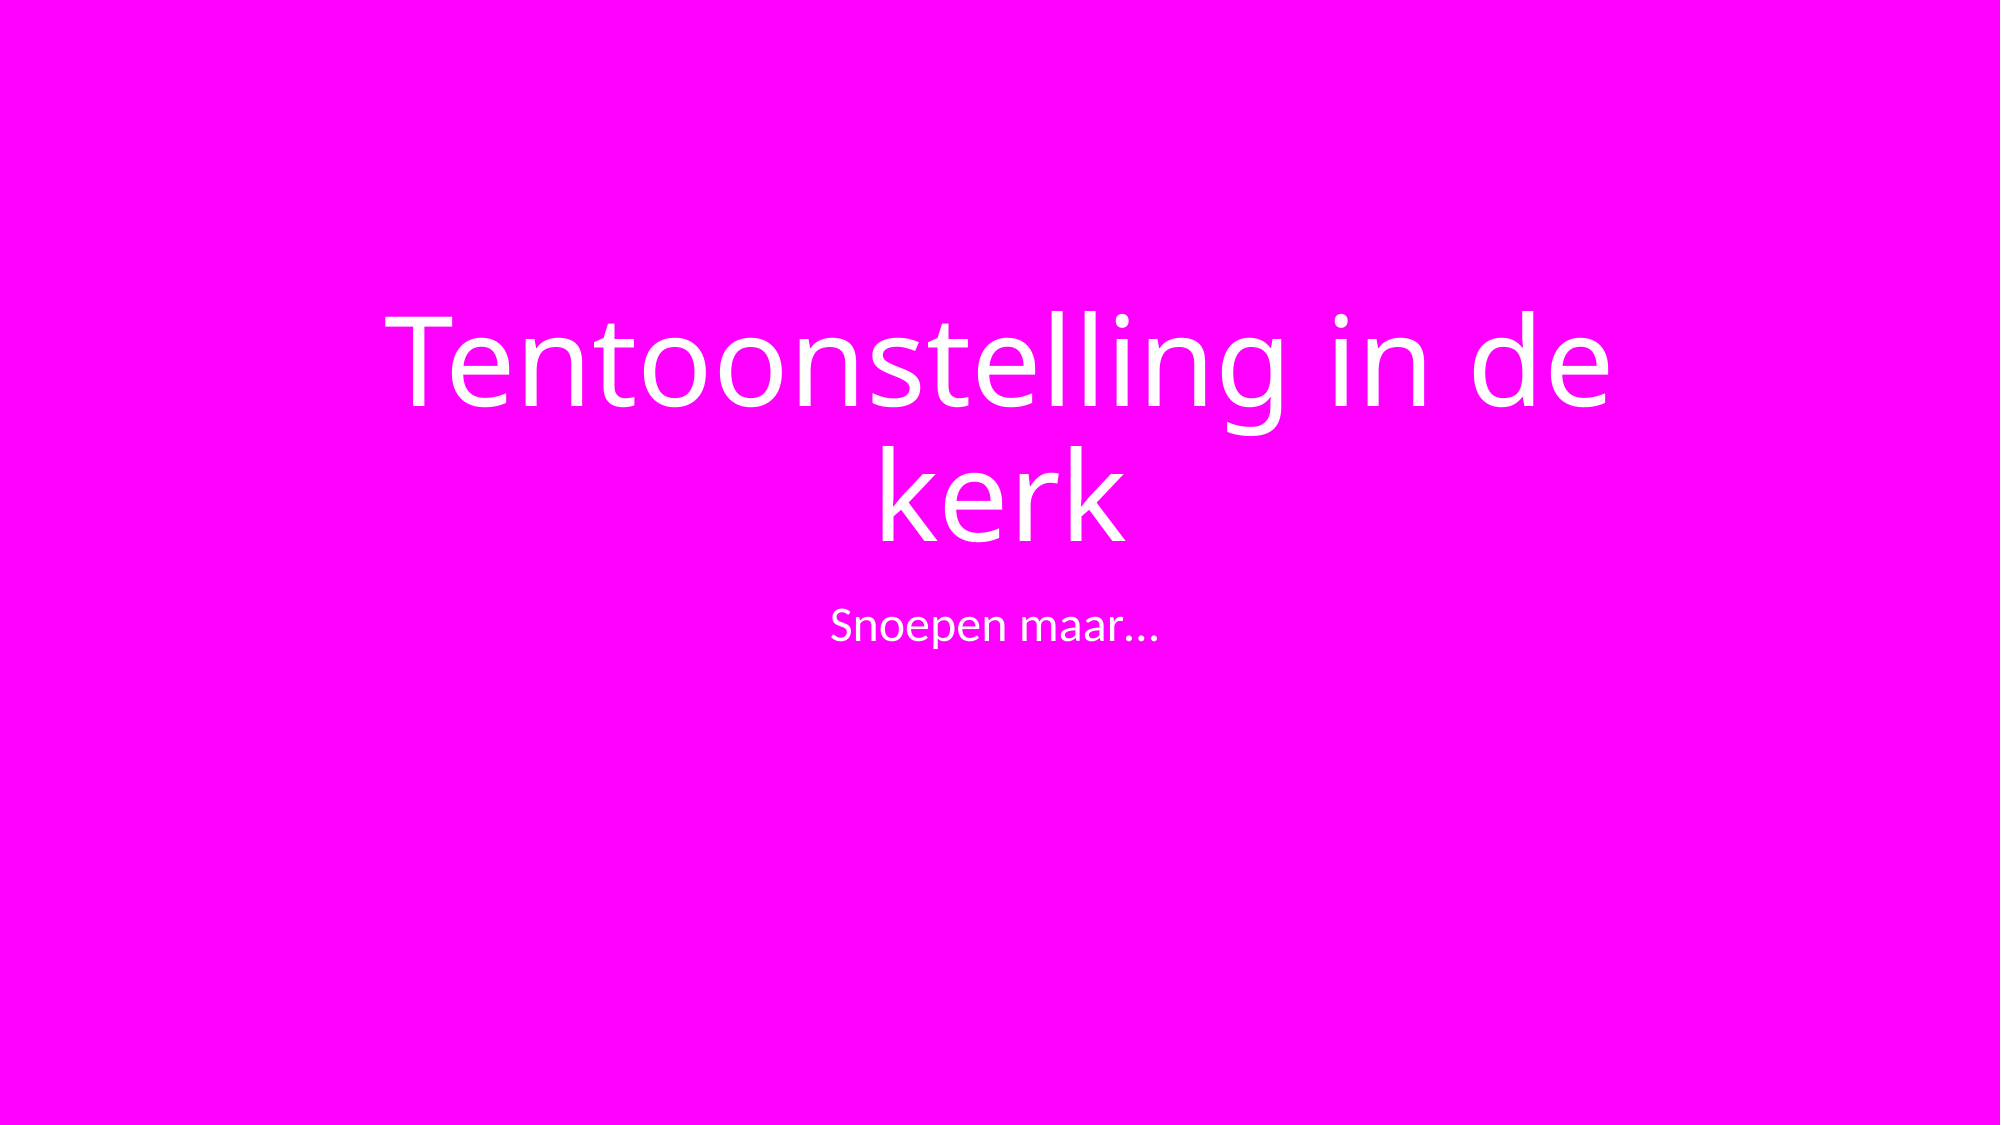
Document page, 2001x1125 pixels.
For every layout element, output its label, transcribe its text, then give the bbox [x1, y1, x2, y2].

title Tentoonstelling in de kerk [249, 184, 1750, 576]
subtitle Snoepen maar… [249, 590, 1750, 863]
